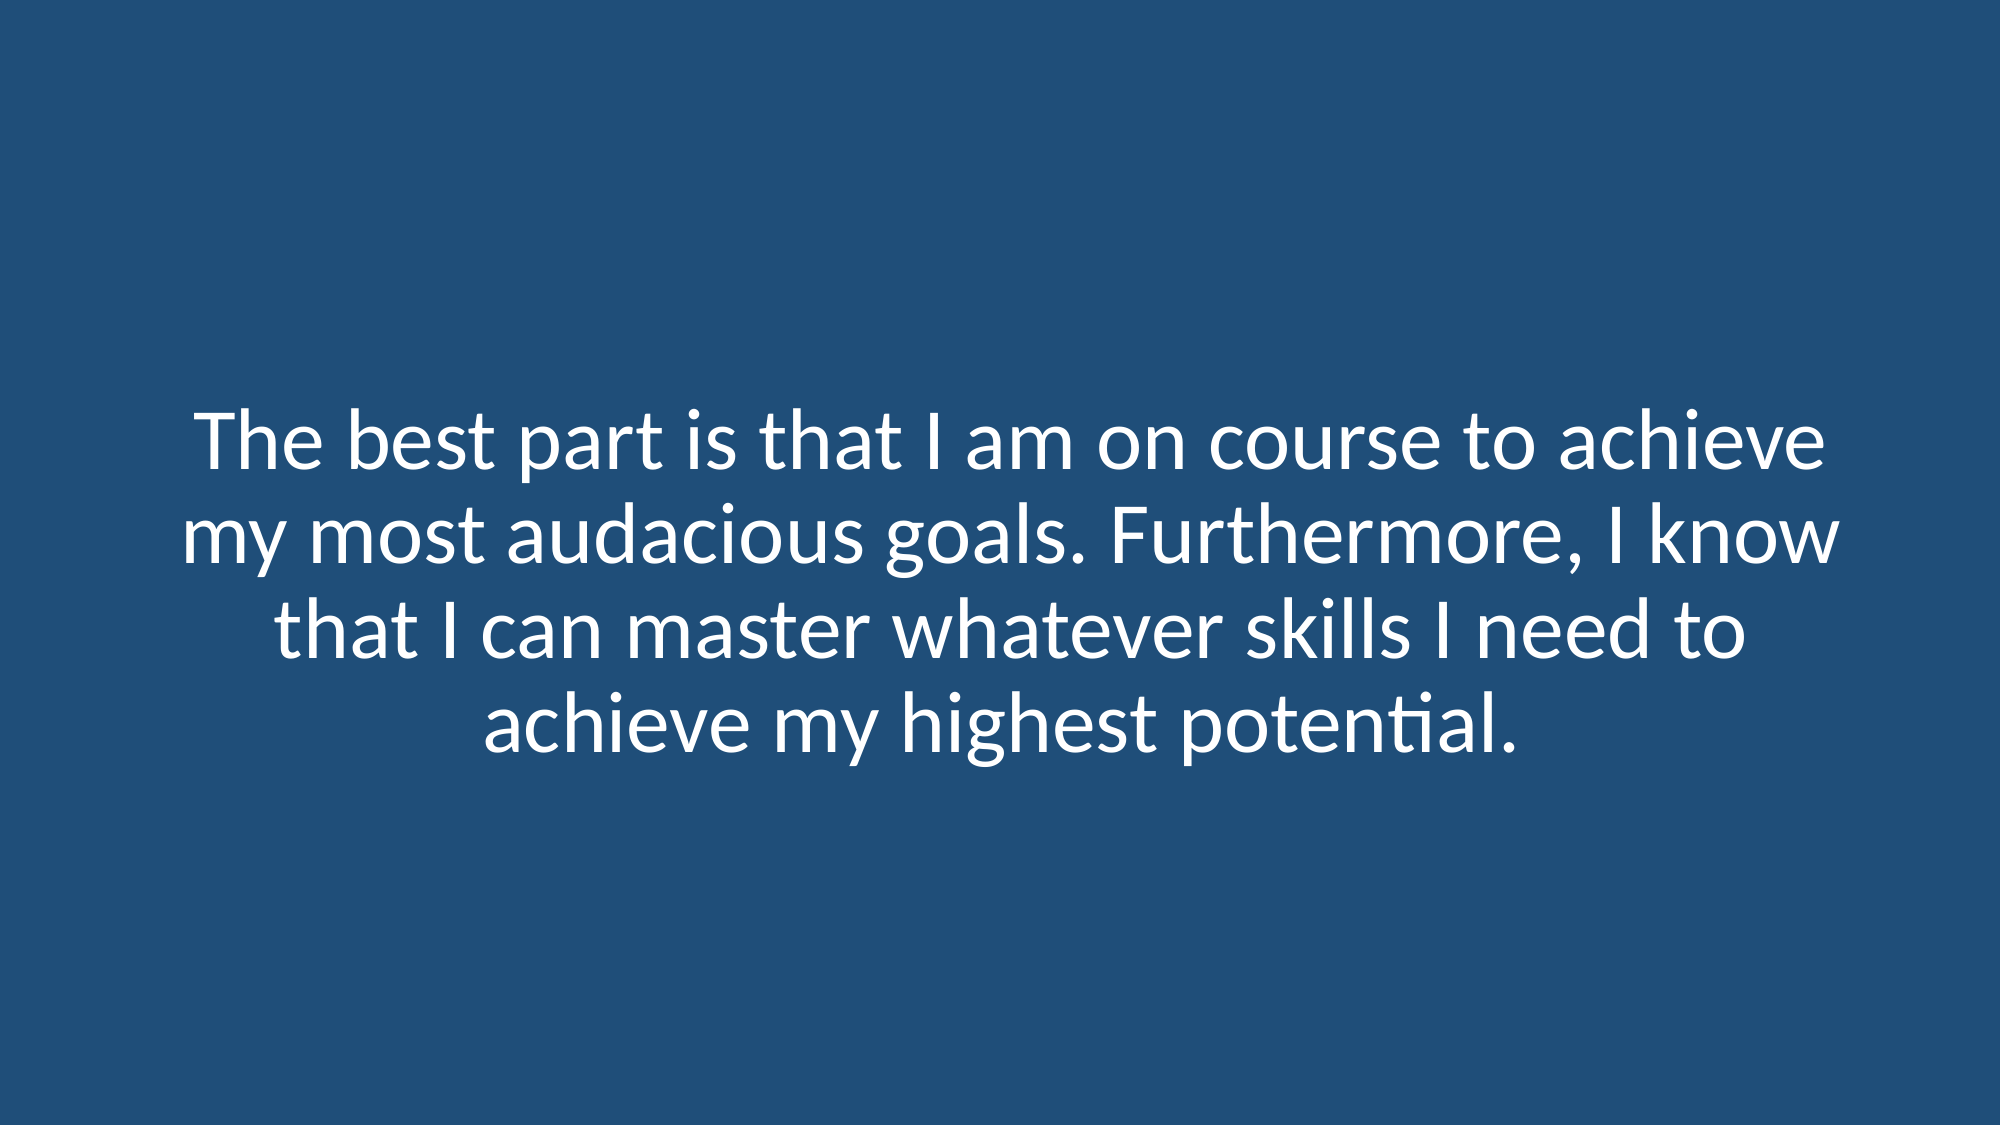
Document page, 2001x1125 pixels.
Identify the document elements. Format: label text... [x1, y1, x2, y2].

list The best part is that I am on course to achieve my most audacious goals. Furthermore, I know that I can master whatever skills I need to achieve my highest potential. [127, 386, 1896, 993]
